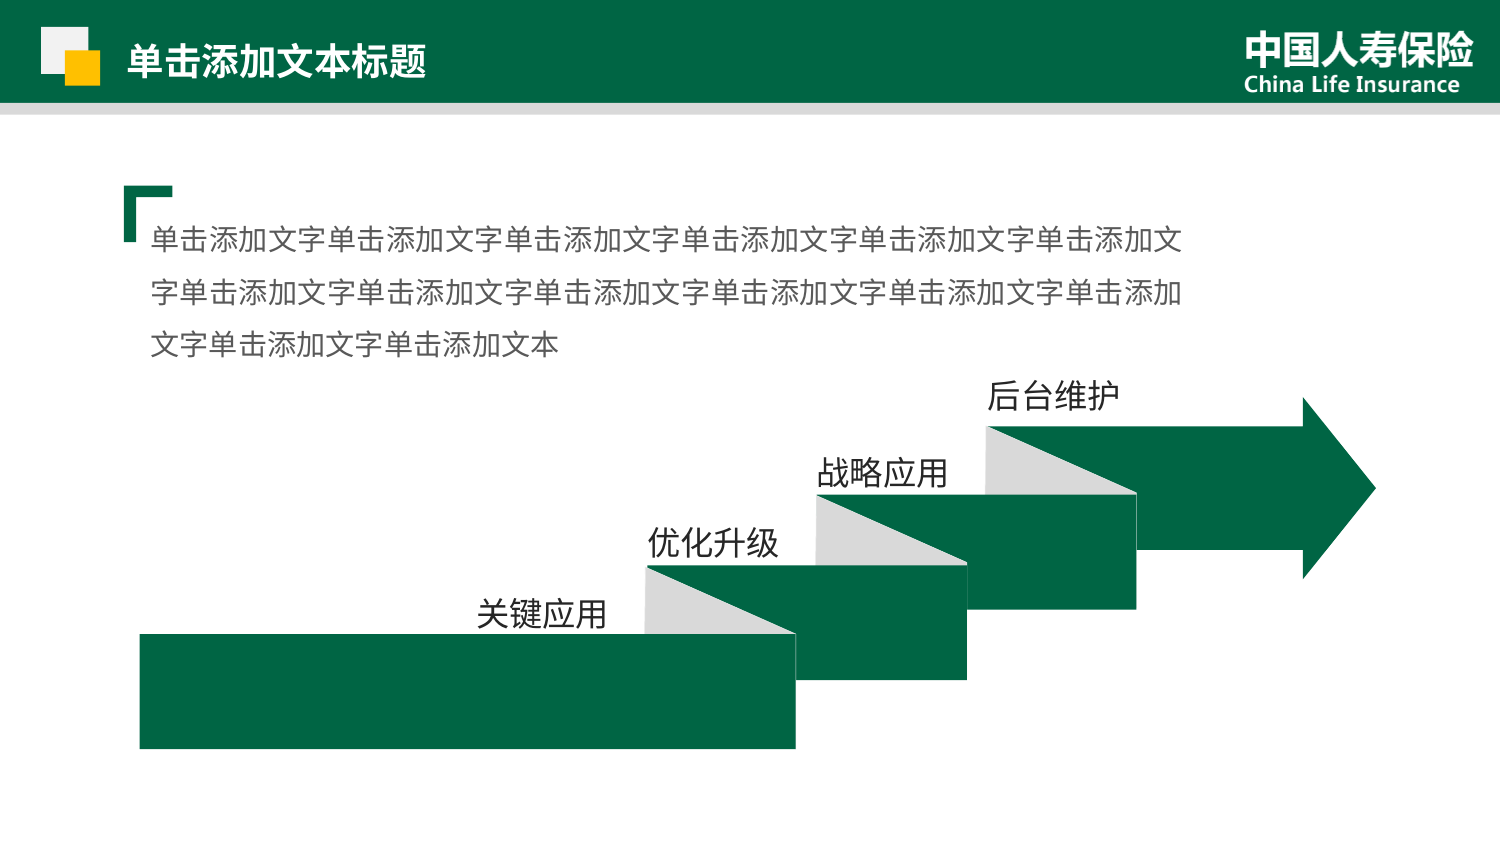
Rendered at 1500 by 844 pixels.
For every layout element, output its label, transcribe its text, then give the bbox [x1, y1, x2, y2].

text_box [642, 565, 797, 632]
text_box [0, 101, 1500, 117]
text_box [138, 632, 798, 751]
text_box 优化升级 [647, 514, 809, 562]
text_box [813, 493, 969, 563]
text_box [39, 25, 91, 76]
text_box [0, 0, 1500, 101]
text_box 战略应用 [816, 443, 979, 492]
text_box 单击添加文本标题 [112, 30, 491, 91]
text_box [819, 493, 1138, 612]
text_box 关键应用 [476, 584, 638, 633]
text_box [990, 394, 1378, 582]
text_box [122, 184, 174, 244]
text_box [63, 48, 102, 88]
text_box [982, 423, 1139, 609]
text_box 单击添加文字单击添加文字单击添加文字单击添加文字单击添加文字单击添加文字单击添加文字单击添加文字单击添加文字单击添加文字单击添加文字单击添加文字单击添加文字单击添加文本 [135, 196, 1199, 369]
text_box [645, 563, 969, 682]
text_box 后台维护 [987, 369, 1150, 416]
picture [1240, 21, 1500, 100]
